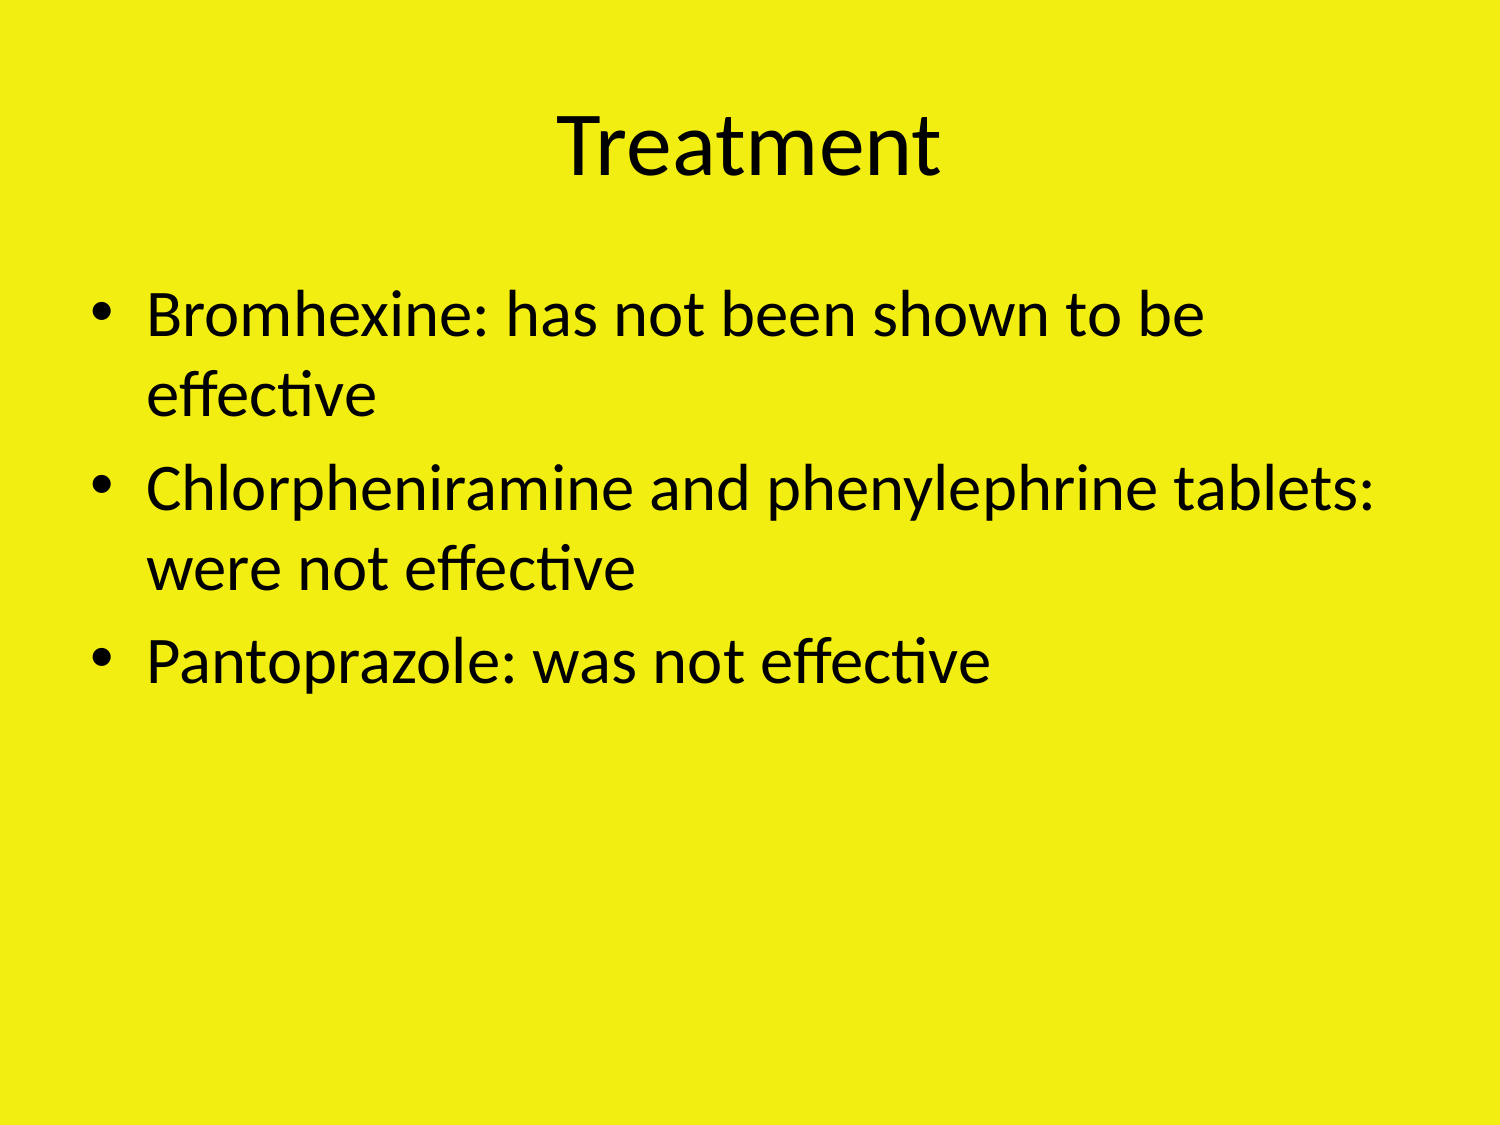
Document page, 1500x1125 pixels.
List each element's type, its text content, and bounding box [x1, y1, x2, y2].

title Treatment [75, 45, 1425, 233]
list Bromhexine: has not been shown to be effective Chlorpheniramine and phenylephrine tablets: were not effective Pantoprazole: was not effective [75, 262, 1425, 1005]
